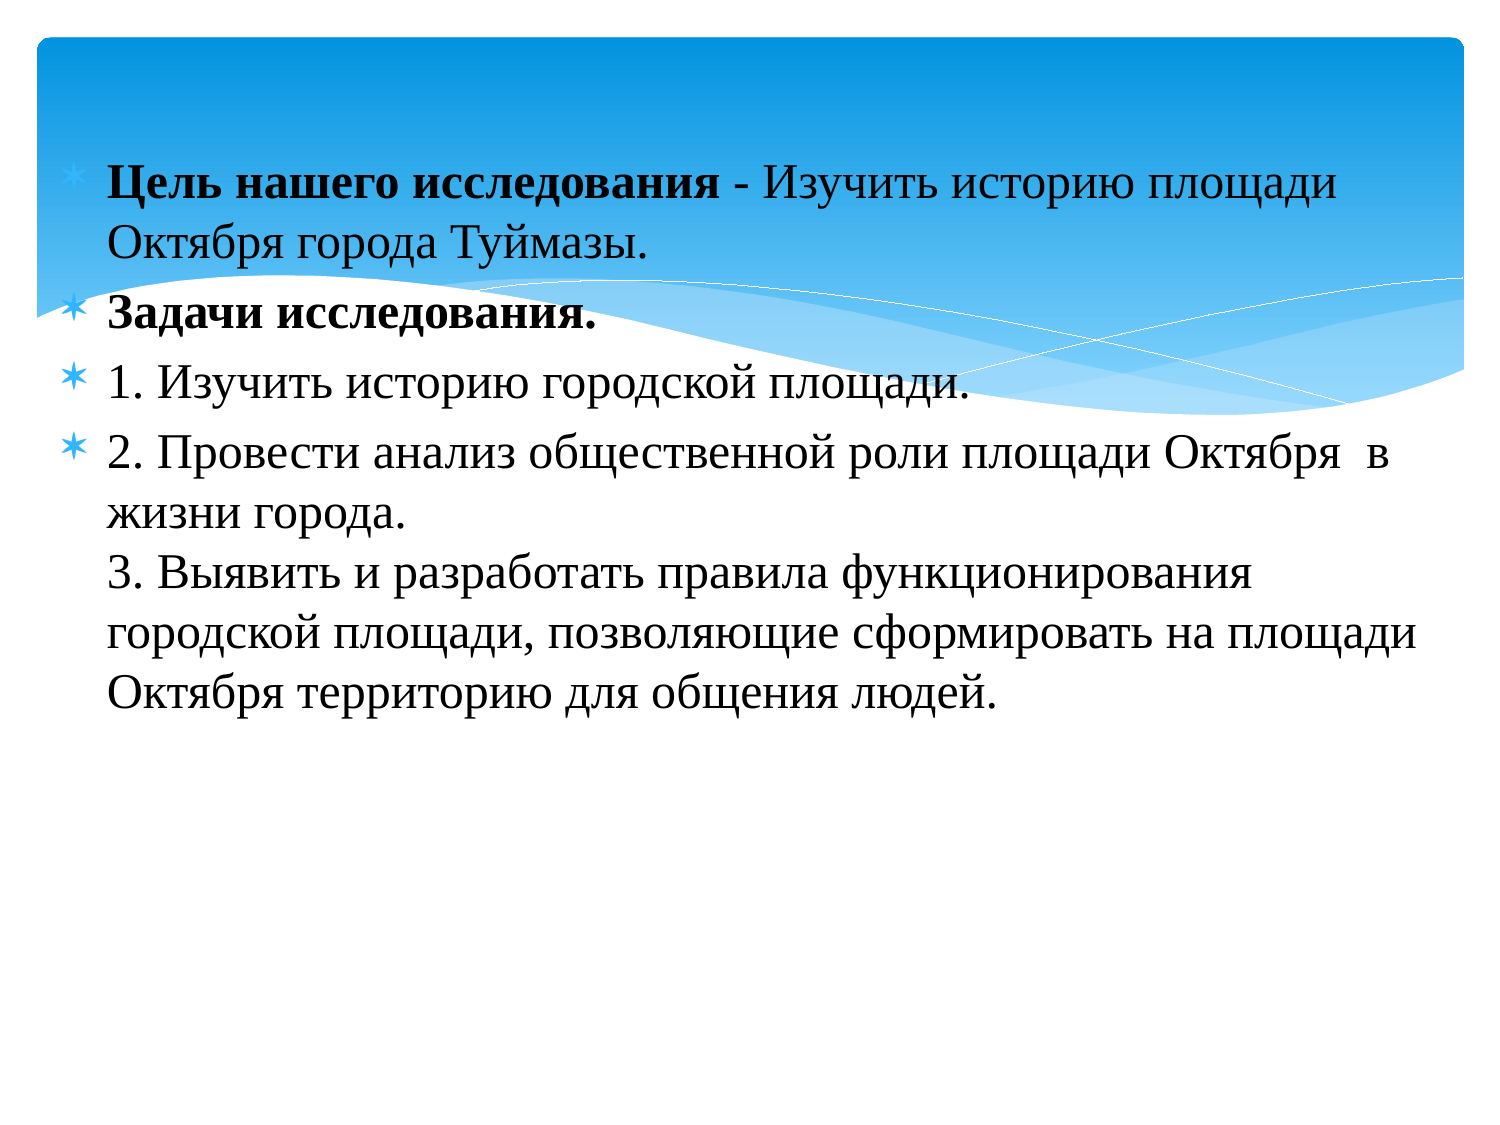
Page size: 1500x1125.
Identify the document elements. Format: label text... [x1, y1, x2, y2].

list Цель нашего исследования - Изучить историю площади Октября города Туймазы. Задачи исследования. 1. Изучить историю городской площади. 2. Провести анализ общественной роли площади Октября в жизни города. 3. Выявить и разработать правила функционирования городской площади, позволяющие сформировать на площади Октября территорию для общения людей. [46, 140, 1454, 950]
